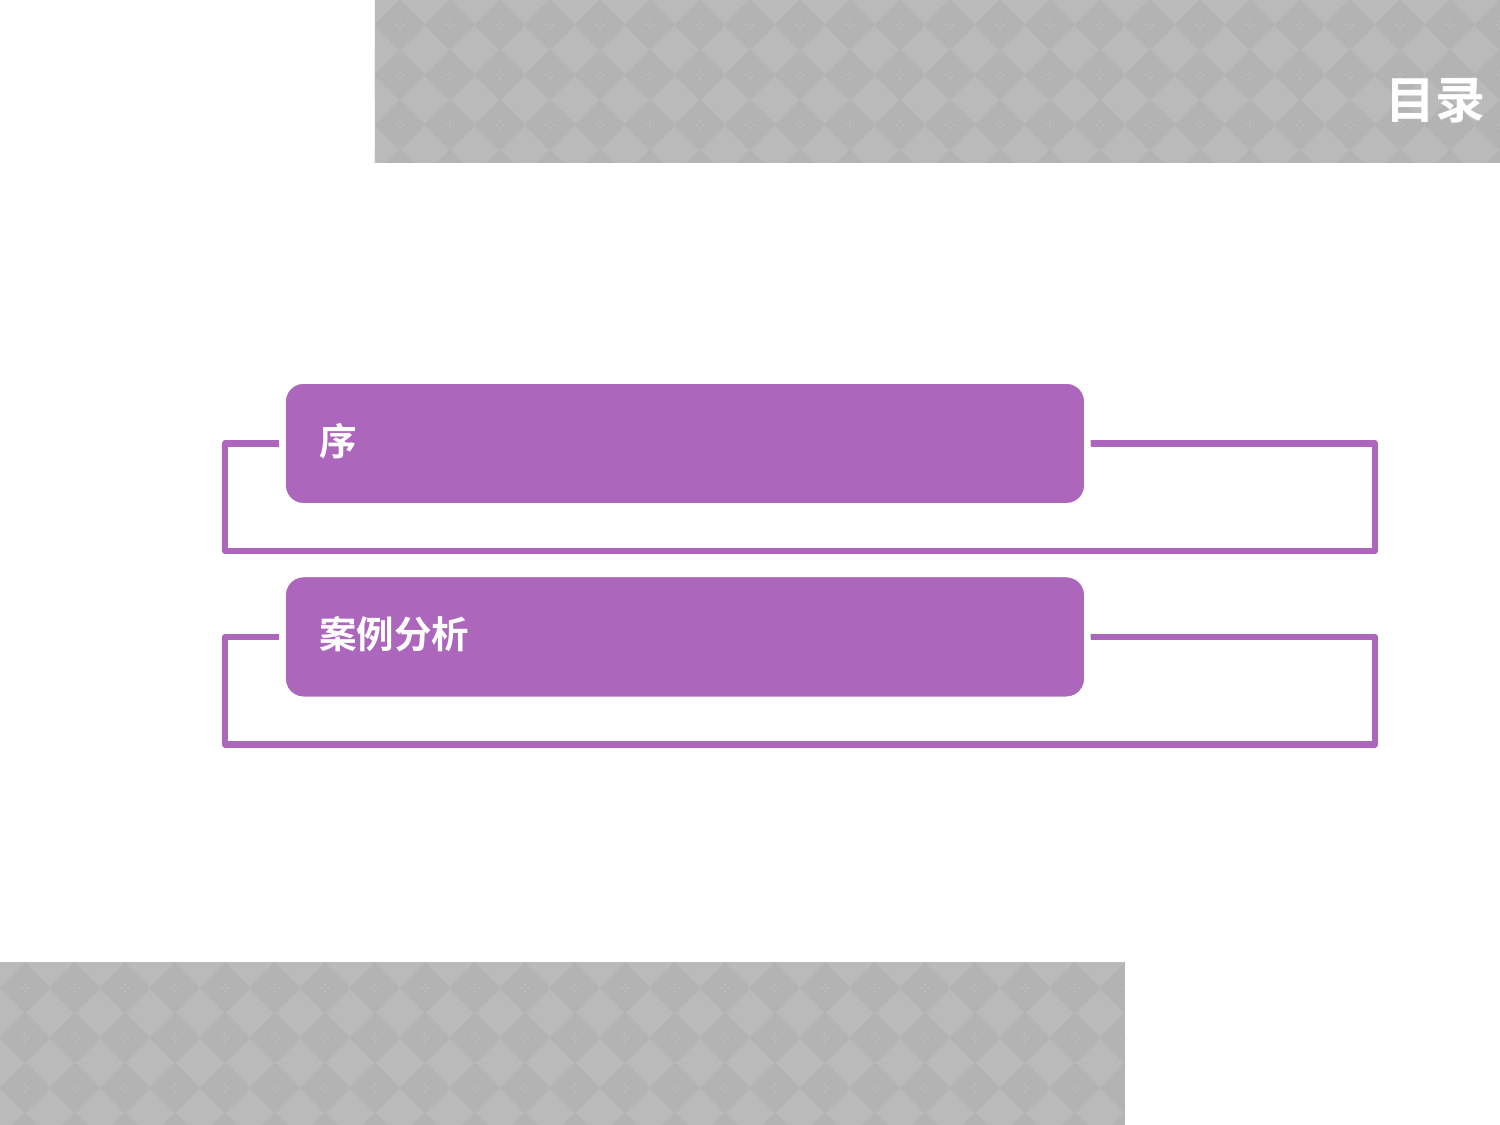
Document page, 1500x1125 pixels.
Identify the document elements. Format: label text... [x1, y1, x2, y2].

text_box 目录 [662, 61, 1500, 137]
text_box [224, 374, 1376, 751]
